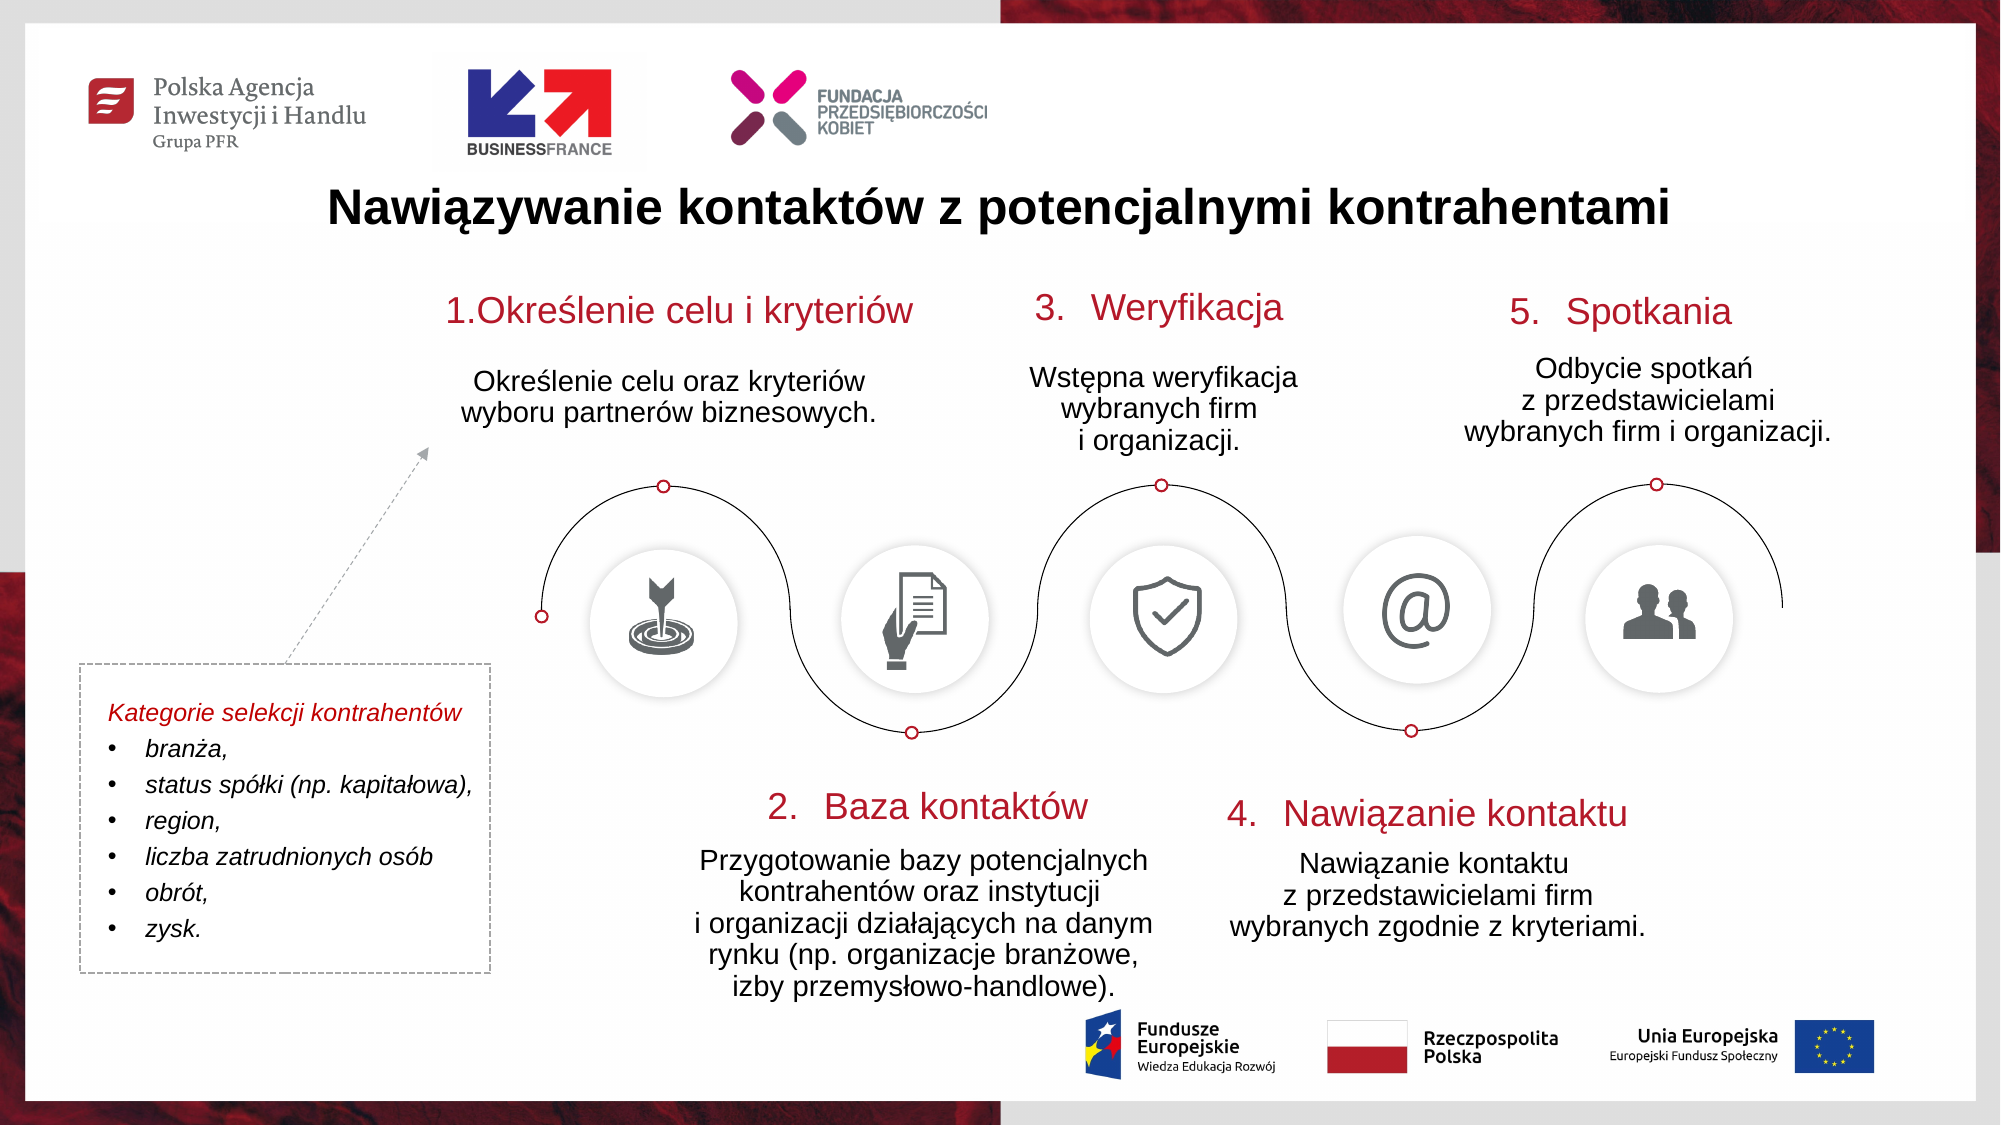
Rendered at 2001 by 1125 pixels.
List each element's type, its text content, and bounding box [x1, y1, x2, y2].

title Nawiązywanie kontaktów z potencjalnymi kontrahentami [137, 161, 1863, 256]
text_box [79, 278, 1851, 985]
picture [0, 0, 2001, 1125]
